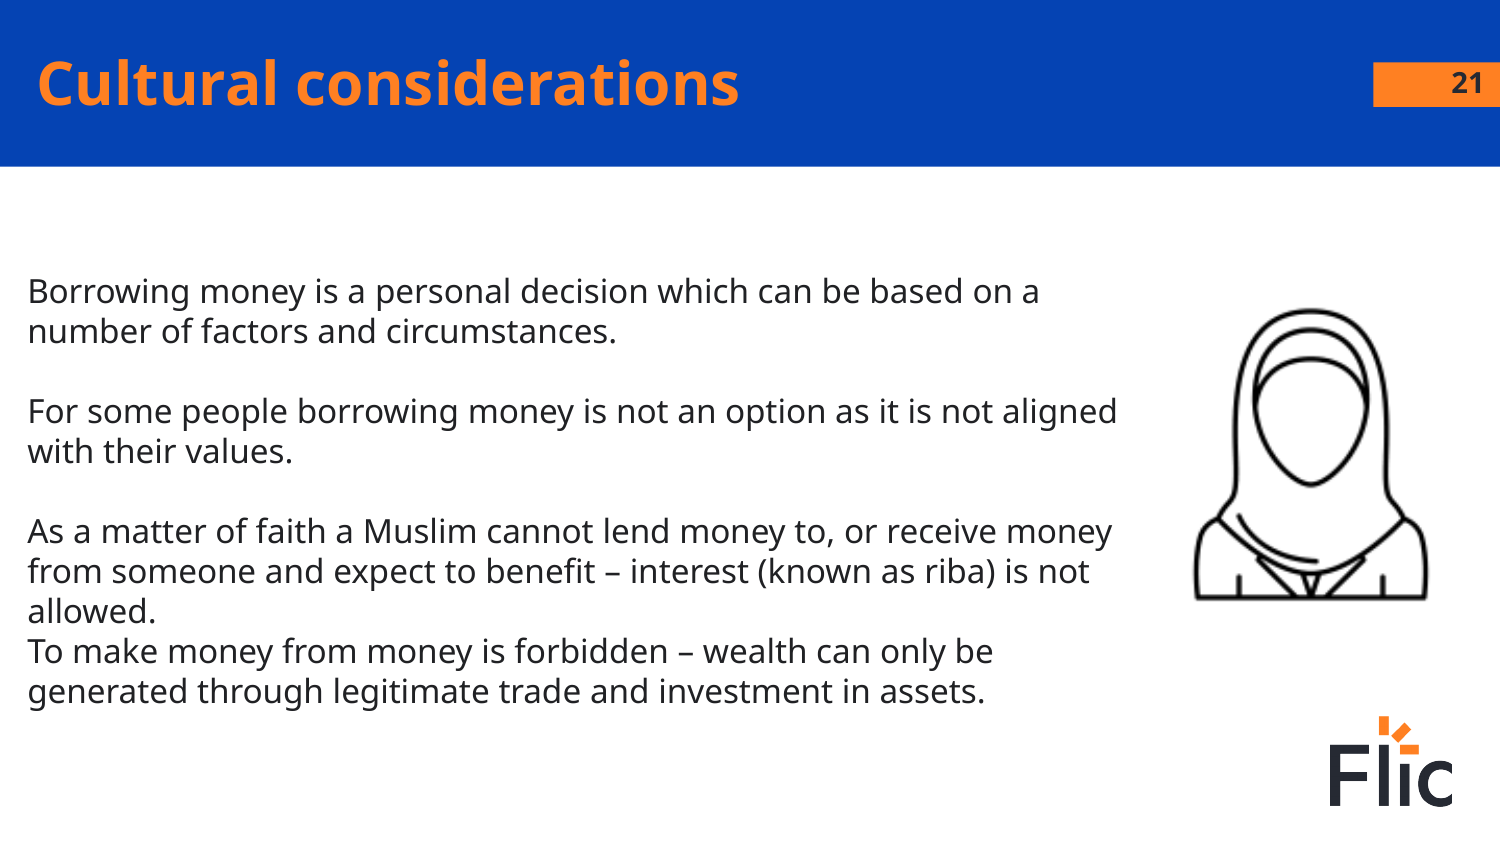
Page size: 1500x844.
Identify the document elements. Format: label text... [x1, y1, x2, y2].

text_box Cultural considerations [21, 30, 1058, 133]
picture [1330, 716, 1452, 807]
text_box Borrowing money is a personal decision which can be based on a number of factors and circumstances. For some people borrowing money is not an option as it is not aligned with their values. As a matter of faith a Muslim cannot lend money to, or receive money from someone and expect to benefit – interest (known as riba) is not allowed. To make money from money is forbidden – wealth can only be generated through legitimate trade and investment in assets. [12, 255, 1138, 725]
picture [1102, 246, 1500, 664]
slide_number 21 [1410, 49, 1500, 115]
